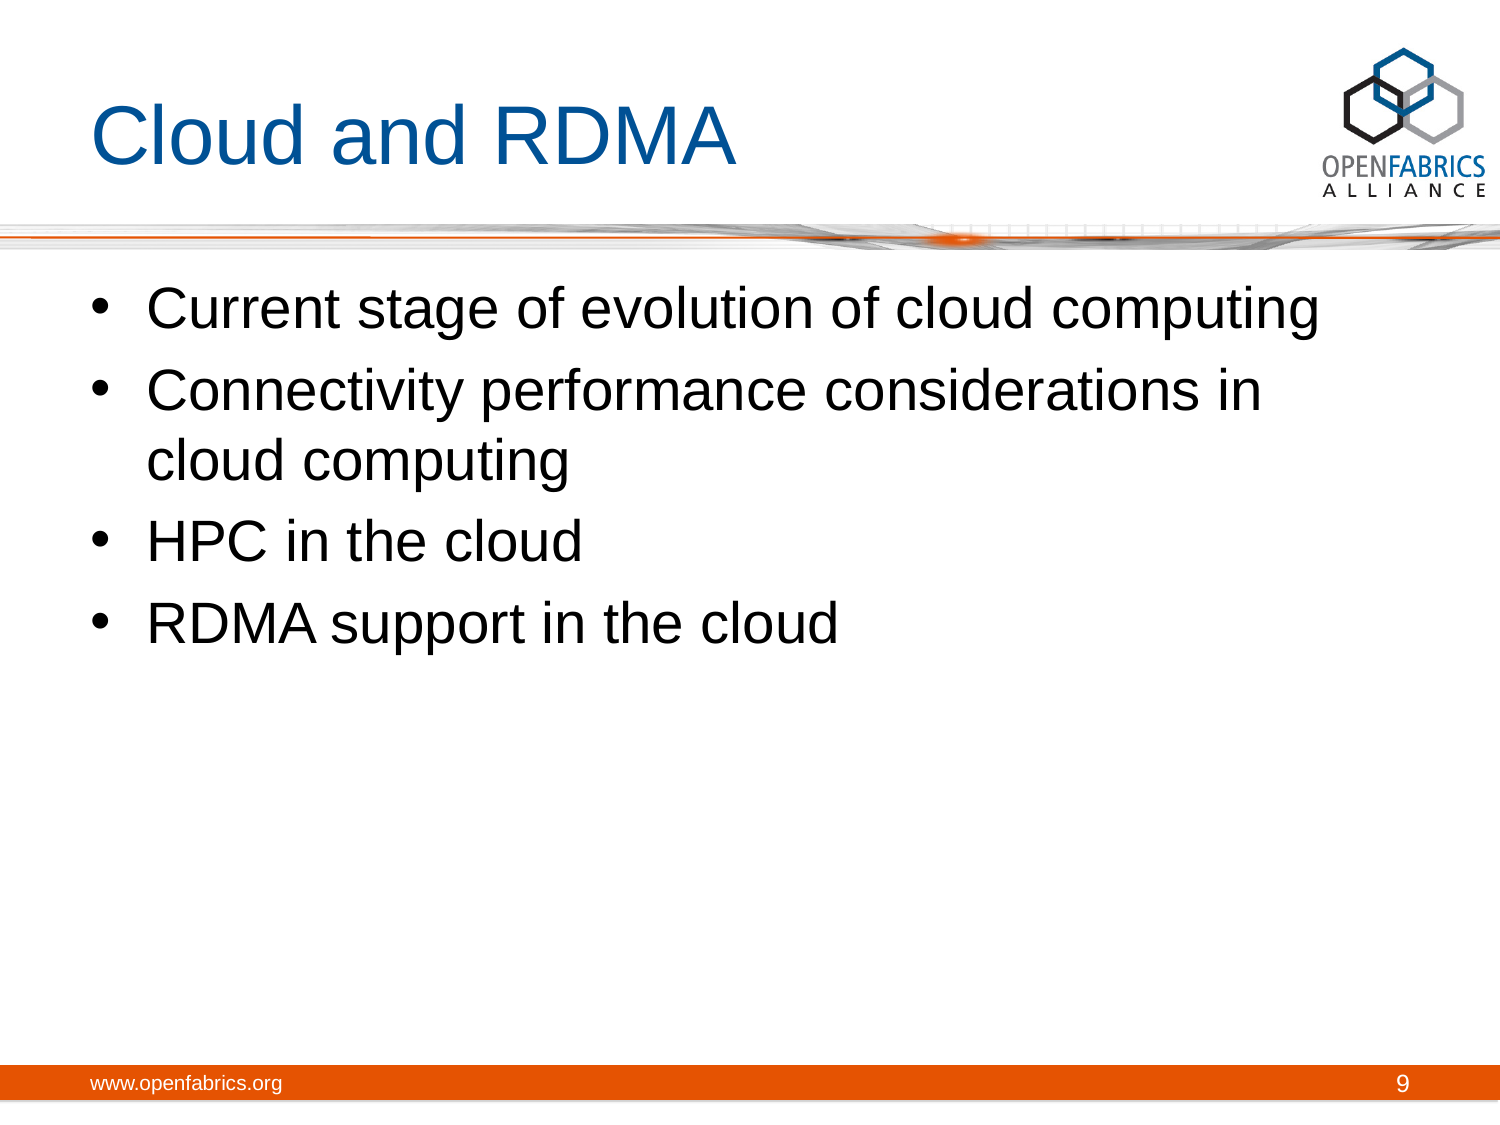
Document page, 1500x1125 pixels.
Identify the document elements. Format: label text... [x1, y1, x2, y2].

footer www.openfabrics.org [75, 1052, 550, 1113]
list Current stage of evolution of cloud computing Connectivity performance considerations in cloud computing HPC in the cloud RDMA support in the cloud [74, 262, 1426, 1026]
slide_number 9 [1074, 1052, 1425, 1113]
picture [0, 224, 1500, 236]
picture [0, 239, 1500, 250]
title Cloud and RDMA [74, 37, 1301, 226]
picture [1312, 37, 1494, 219]
